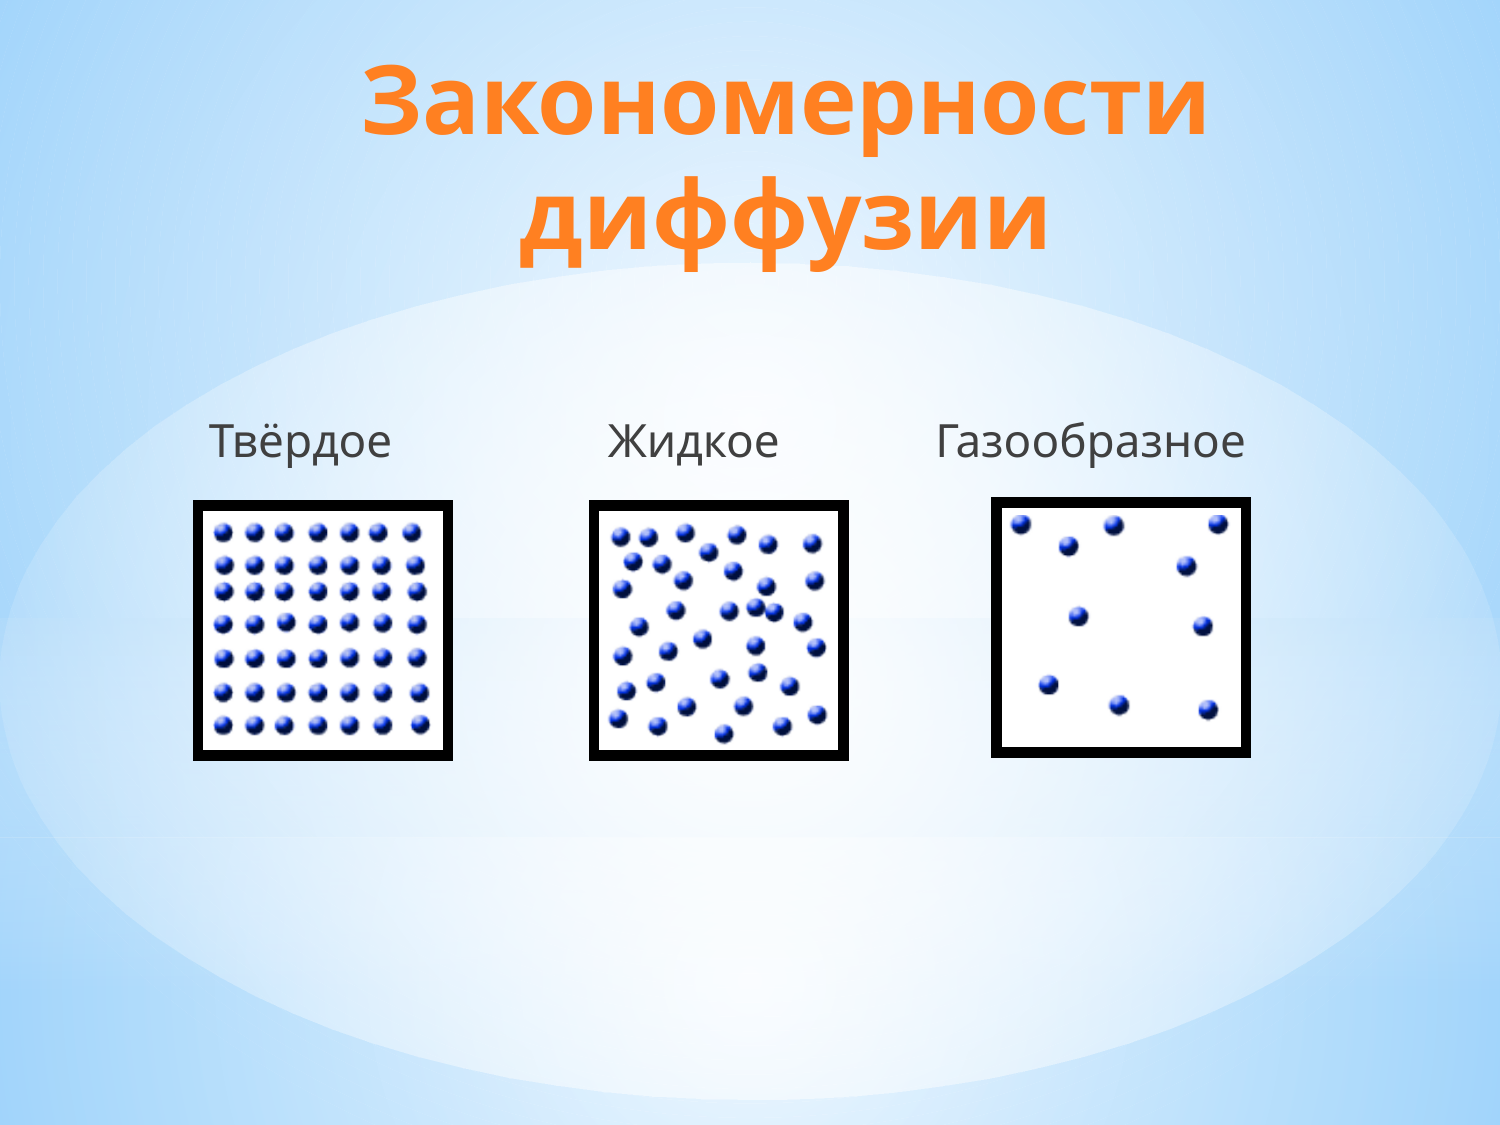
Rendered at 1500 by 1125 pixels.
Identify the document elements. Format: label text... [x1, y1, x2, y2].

list Твёрдое Жидкое Газообразное тело [186, 333, 1388, 904]
title Закономерности диффузии [184, 30, 1388, 315]
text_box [197, 505, 449, 756]
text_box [593, 505, 844, 756]
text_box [996, 502, 1253, 760]
